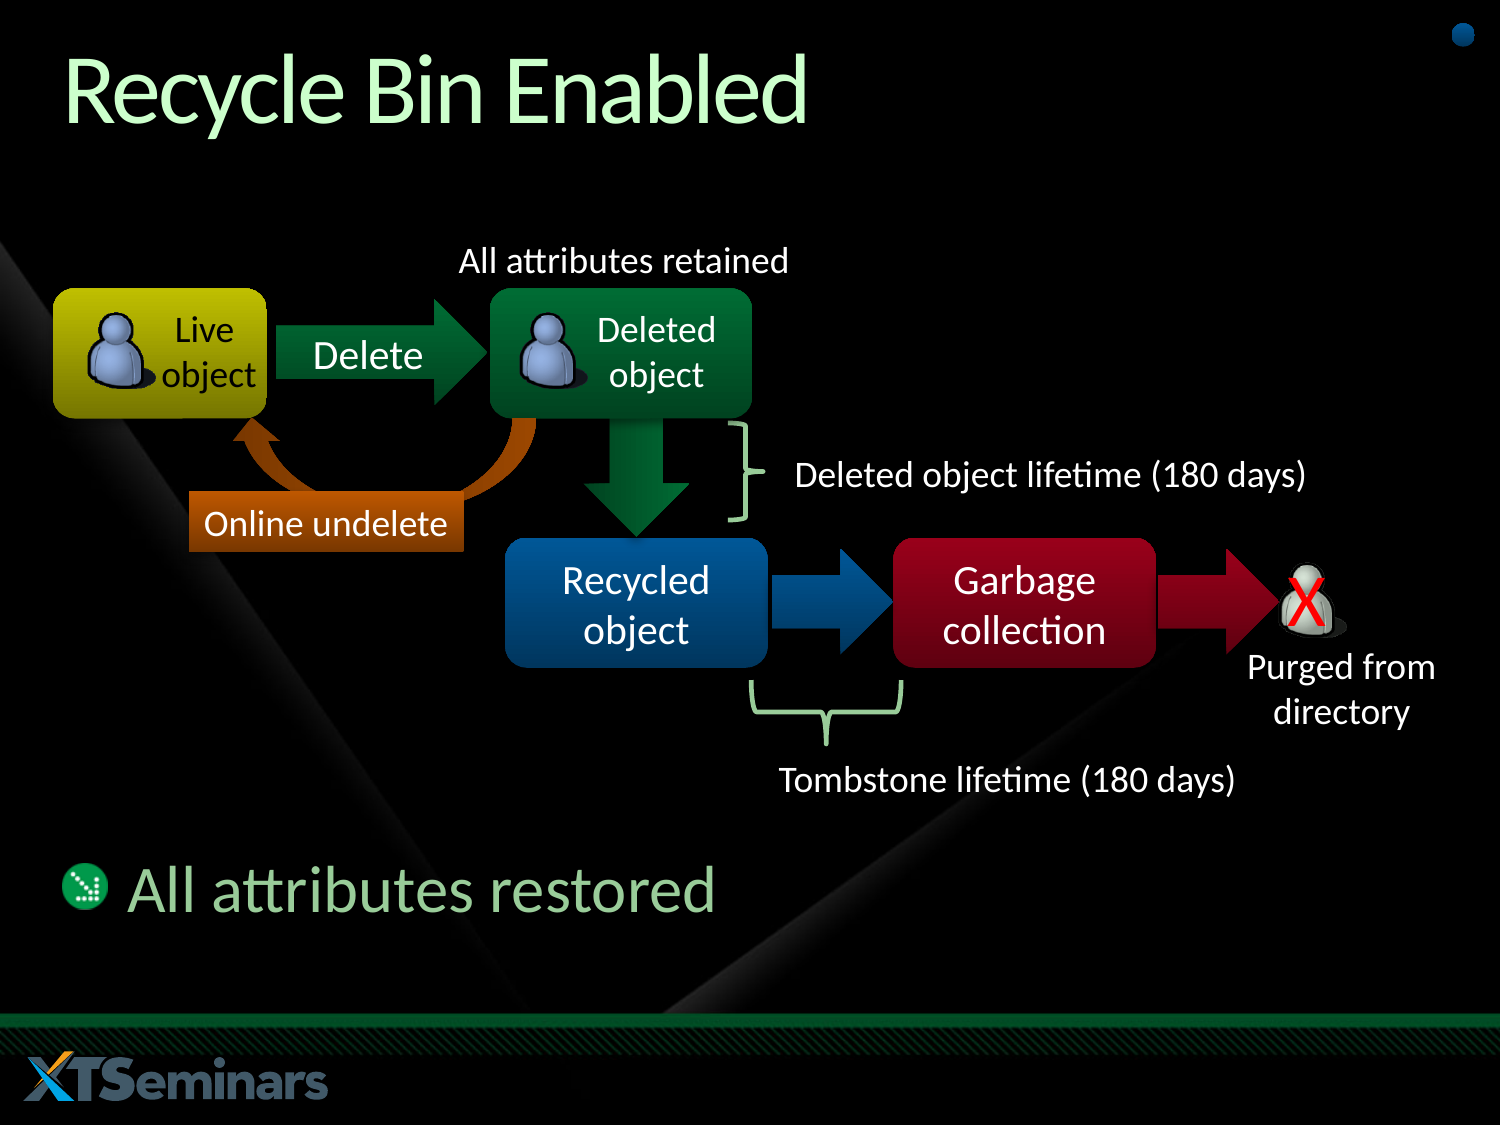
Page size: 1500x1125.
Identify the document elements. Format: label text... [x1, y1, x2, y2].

title Recycle Bin Enabled [62, 37, 1438, 147]
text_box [750, 548, 1255, 809]
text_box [275, 228, 808, 419]
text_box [187, 417, 537, 553]
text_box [504, 415, 1326, 669]
picture [0, 0, 1500, 1125]
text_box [1260, 537, 1453, 741]
list All attributes restored [62, 855, 1438, 984]
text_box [52, 288, 269, 419]
text_box [1451, 23, 1475, 47]
